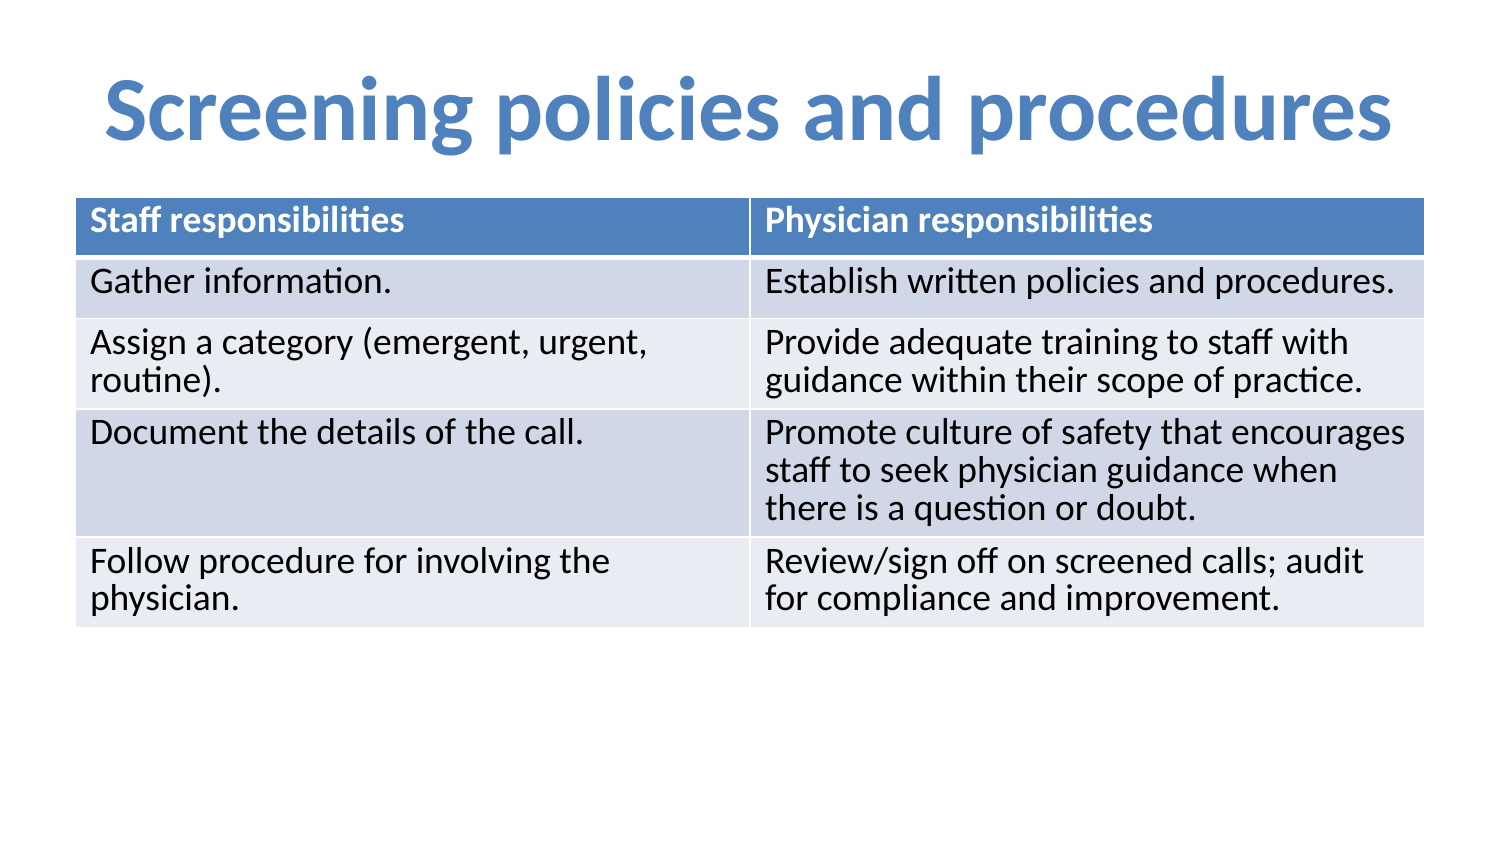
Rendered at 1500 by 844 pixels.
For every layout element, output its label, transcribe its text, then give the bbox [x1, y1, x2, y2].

table_cell Document the details of the call. [76, 410, 749, 536]
table_header Staff responsibilities [76, 198, 749, 255]
table_cell Provide adequate training to staff with guidance within their scope of practice. [751, 319, 1424, 408]
table_cell Review/sign off on screened calls; audit for compliance and improvement. [751, 538, 1424, 627]
table_cell Assign a category (emergent, urgent, routine). [76, 319, 749, 408]
table_header Physician responsibilities [751, 198, 1424, 255]
table_cell Gather information. [76, 260, 749, 318]
table_cell Promote culture of safety that encourages staff to seek physician guidance when there is a question or doubt. [751, 410, 1424, 536]
table_cell Follow procedure for involving the physician. [76, 538, 749, 627]
table_cell Establish written policies and procedures. [751, 260, 1424, 318]
title Screening policies and procedures [75, 33, 1425, 175]
